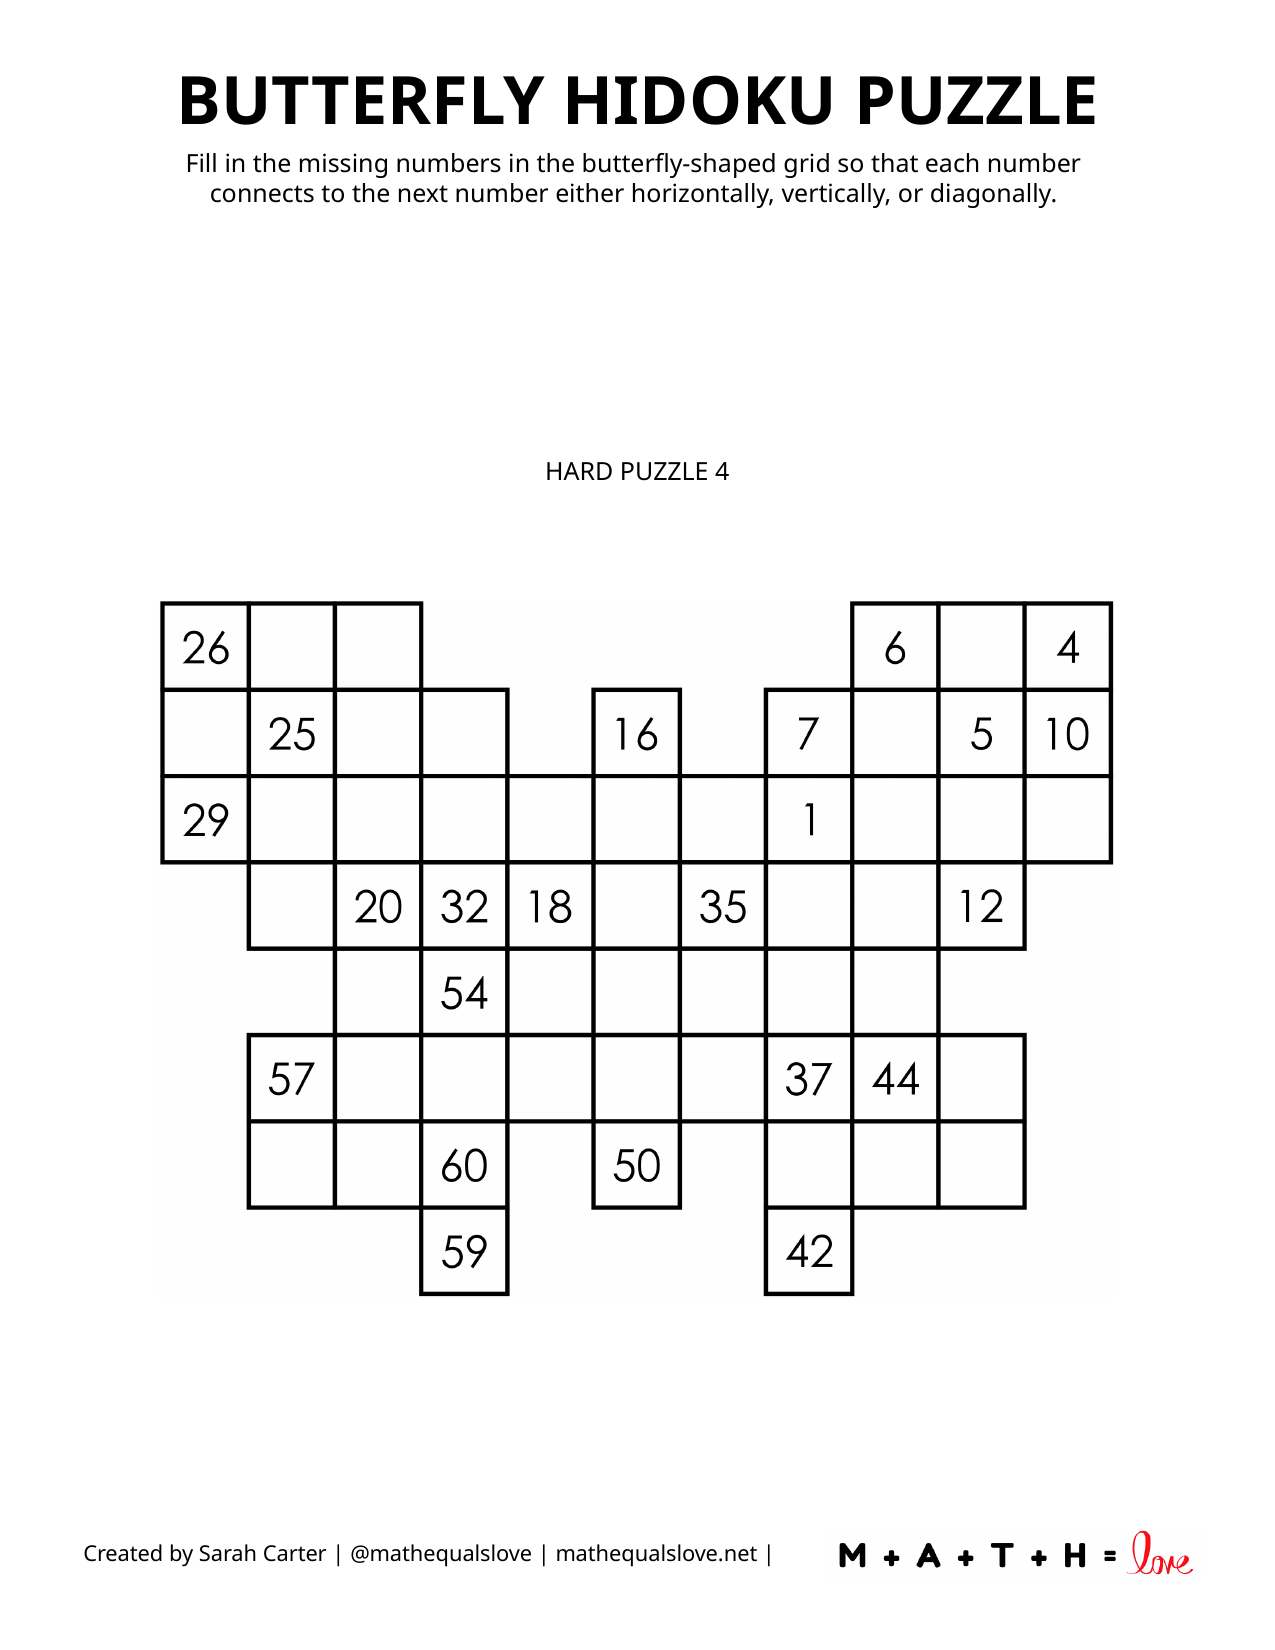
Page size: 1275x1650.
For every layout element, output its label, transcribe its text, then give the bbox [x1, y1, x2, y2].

text_box Fill in the missing numbers in the butterfly-shaped grid so that each number connects to the next number either horizontally, vertically, or diagonally. [0, 140, 1275, 216]
text_box Created by Sarah Carter | @mathequalslove | mathequalslove.net | [68, 1532, 826, 1574]
picture [157, 599, 1116, 1299]
text_box HARD PUZZLE 4 [159, 455, 1116, 507]
picture [826, 1528, 1203, 1579]
text_box BUTTERFLY HIDOKU PUZZLE [66, 50, 1211, 140]
